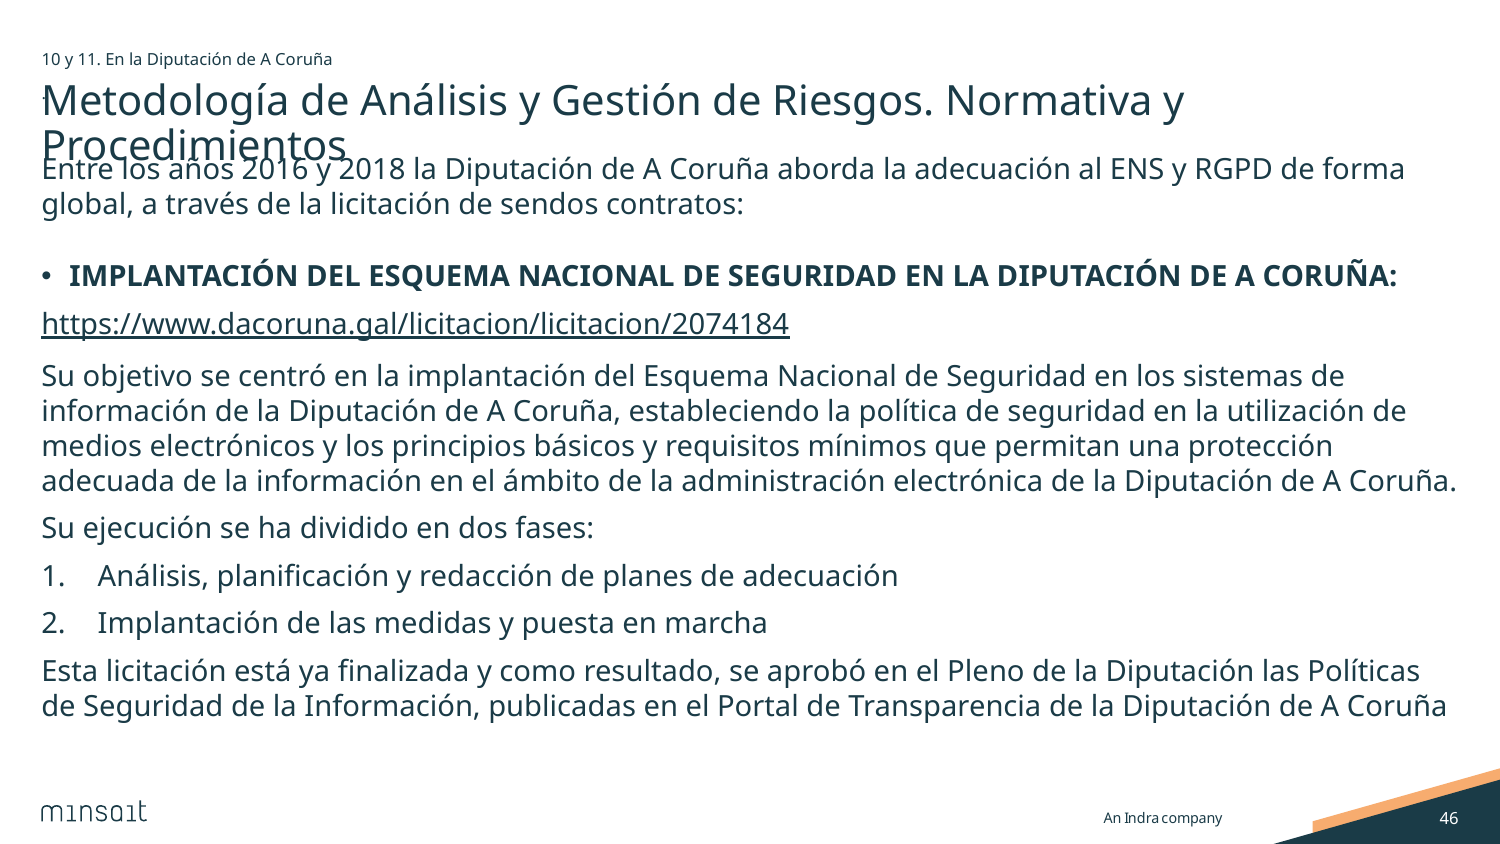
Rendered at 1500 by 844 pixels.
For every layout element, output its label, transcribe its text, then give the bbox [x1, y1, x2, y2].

list 10 y 11. En la Diputación de A Coruña . [41, 43, 1459, 75]
title Metodología de Análisis y Gestión de Riesgos. Normativa y Procedimientos [41, 79, 1459, 150]
text_box Entre los años 2016 y 2018 la Diputación de A Coruña aborda la adecuación al ENS y RGPD de forma global, a través de la licitación de sendos contratos: IMPLANTACIÓN DEL ESQUEMA NACIONAL DE SEGURIDAD EN LA DIPUTACIÓN DE A CORUÑA: https://www.dacoruna.gal/licitacion/licitacion/2074184 Su objetivo se centró en la implantación del Esquema Nacional de Seguridad en los sistemas de información de la Diputación de A Coruña, estableciendo la política de seguridad en la utilización de medios electrónicos y los principios básicos y requisitos mínimos que permitan una protección adecuada de la información en el ámbito de la administración electrónica de la Diputación de A Coruña. Su ejecución se ha dividido en dos fases: Análisis, planificación y redacción de planes de adecuación Implantación de las medidas y puesta en marcha Esta licitación está ya finalizada y como resultado, se aprobó en el Pleno de la Diputación las Políticas de Seguridad de la Información, publicadas en el Portal de Transparencia de la Diputación de A Coruña [41, 150, 1459, 436]
